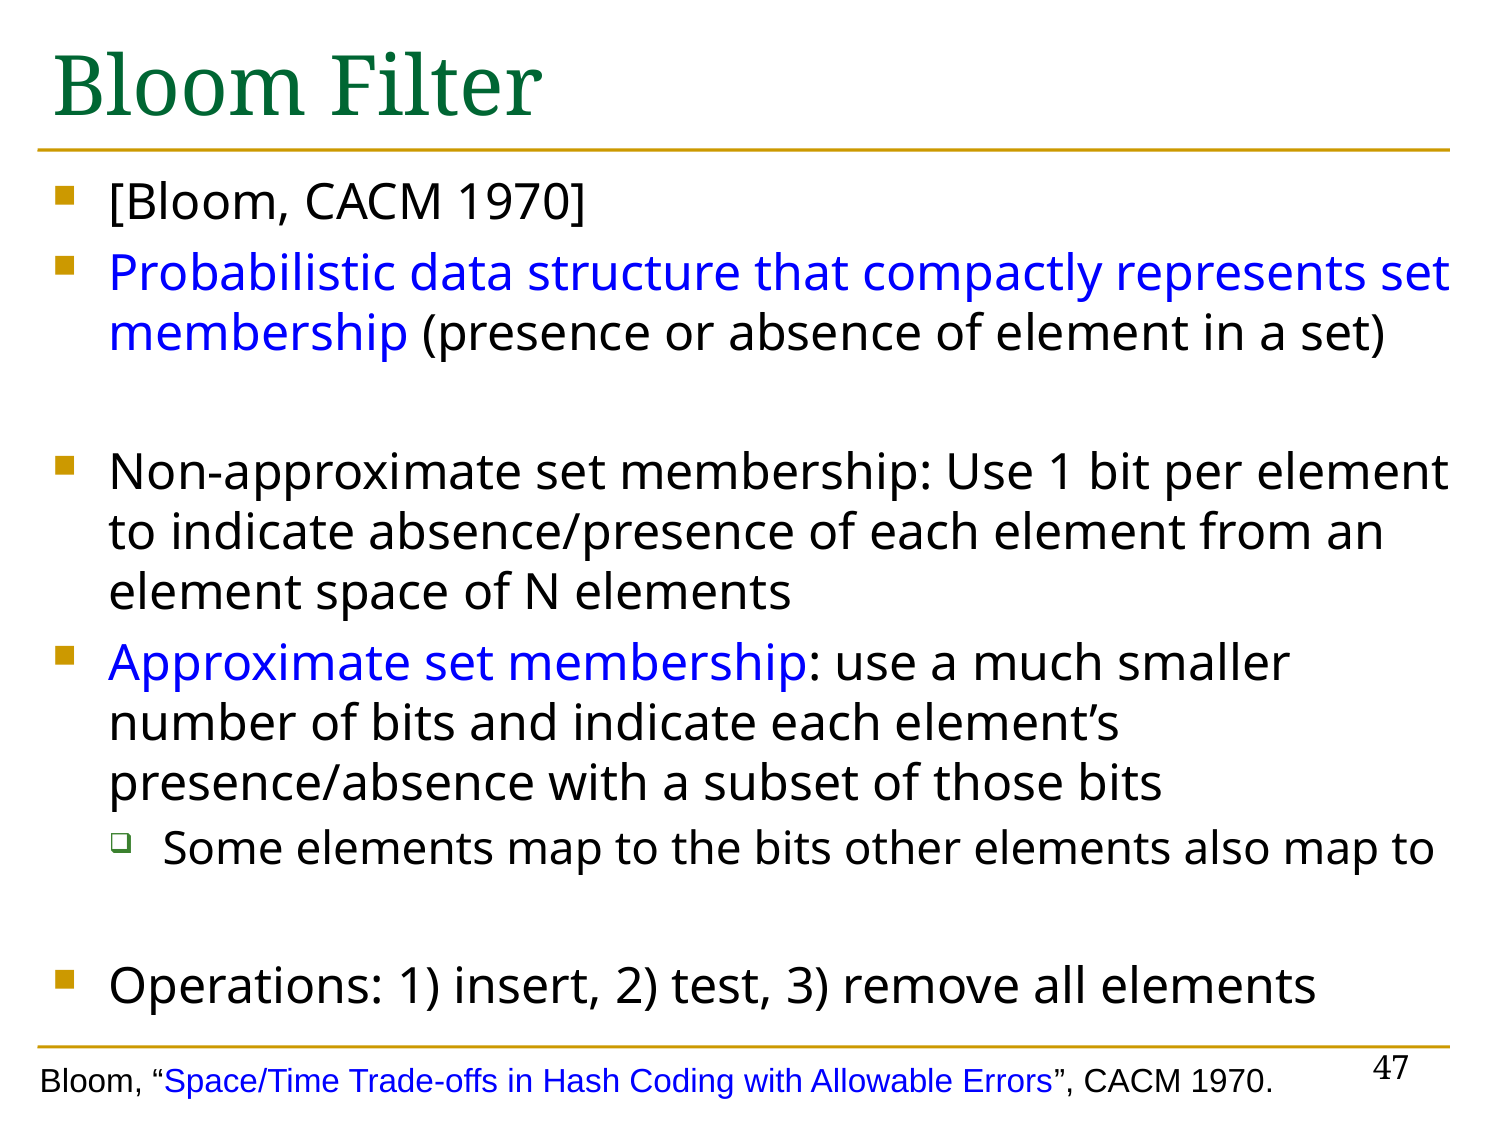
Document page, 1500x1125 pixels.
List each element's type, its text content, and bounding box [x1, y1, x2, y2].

list [Bloom, CACM 1970] Probabilistic data structure that compactly represents set membership (presence or absence of element in a set) Non-approximate set membership: Use 1 bit per element to indicate absence/presence of each element from an element space of N elements Approximate set membership: use a much smaller number of bits and indicate each element’s presence/absence with a subset of those bits Some elements map to the bits other elements also map to Operations: 1) insert, 2) test, 3) remove all elements [37, 162, 1488, 1003]
title Bloom Filter [37, 24, 1450, 162]
slide_number 47 [1074, 1023, 1426, 1051]
text_box Bloom, “Space/Time Trade-offs in Hash Coding with Allowable Errors”, CACM 1970. [24, 1051, 1450, 1107]
